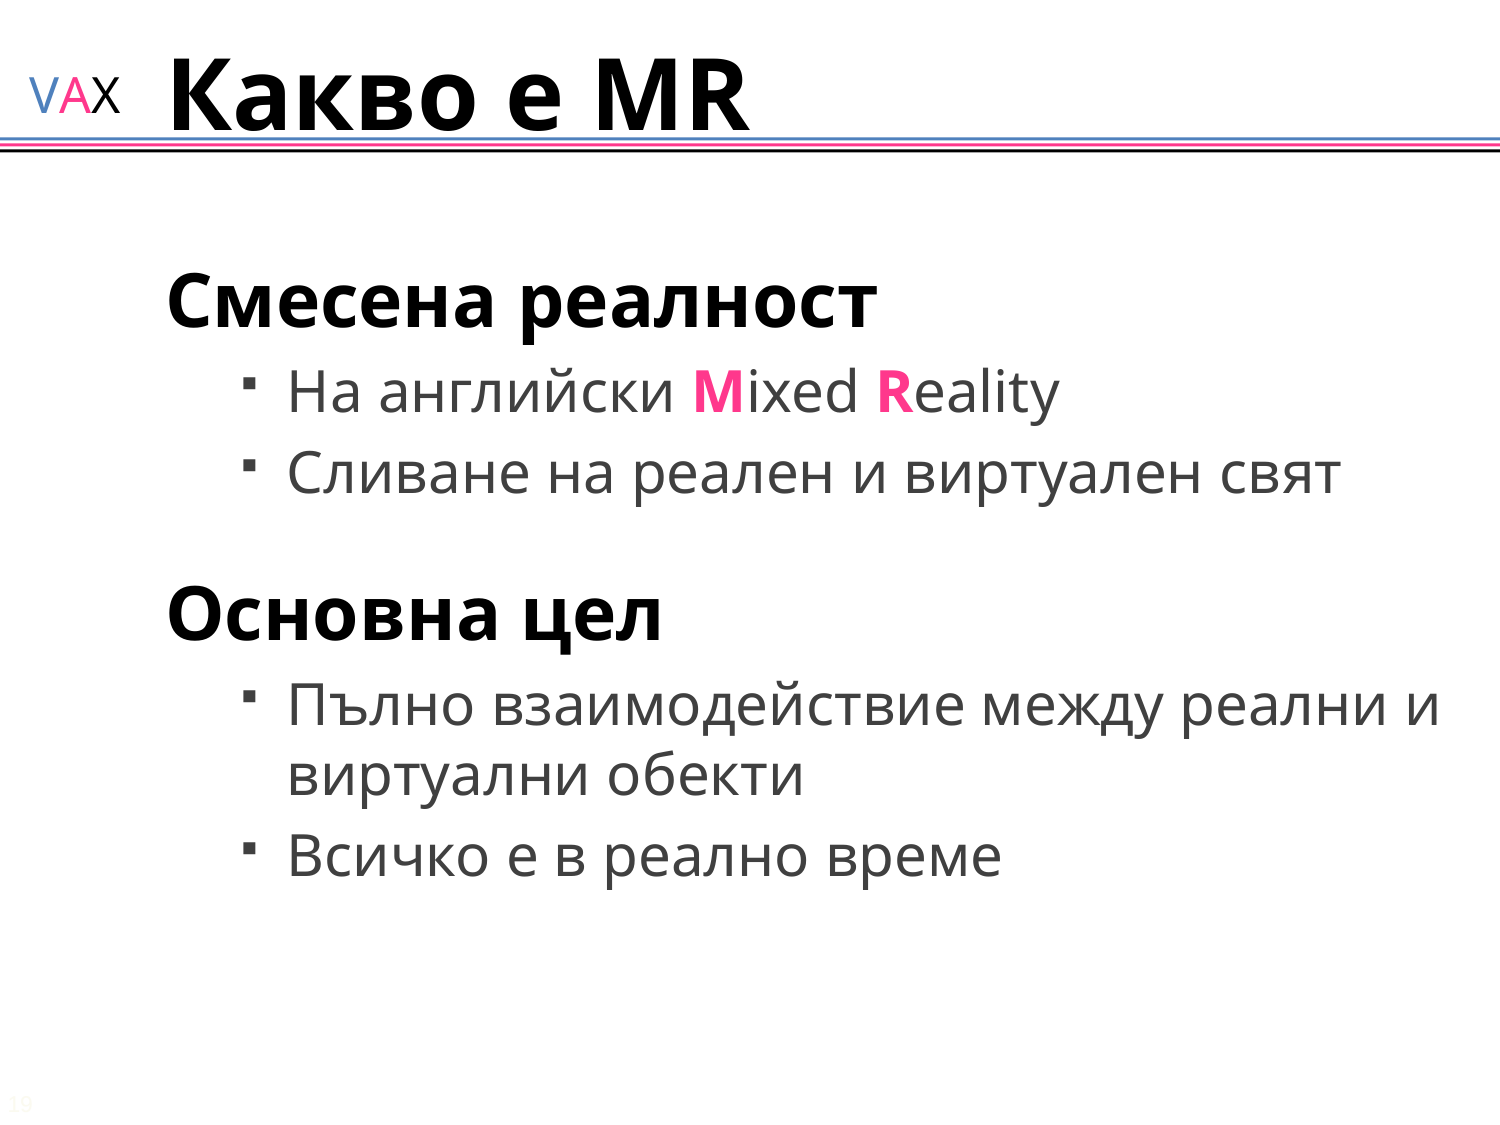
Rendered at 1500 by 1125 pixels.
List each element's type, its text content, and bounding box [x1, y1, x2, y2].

title Какво е MR [0, 37, 1500, 144]
list Смесена реалност На английски Mixed Reality Сливане на реален и виртуален свят Основна цел Пълно взаимодействие между реални и виртуални обекти Всичко е в реално време [150, 200, 1488, 1113]
